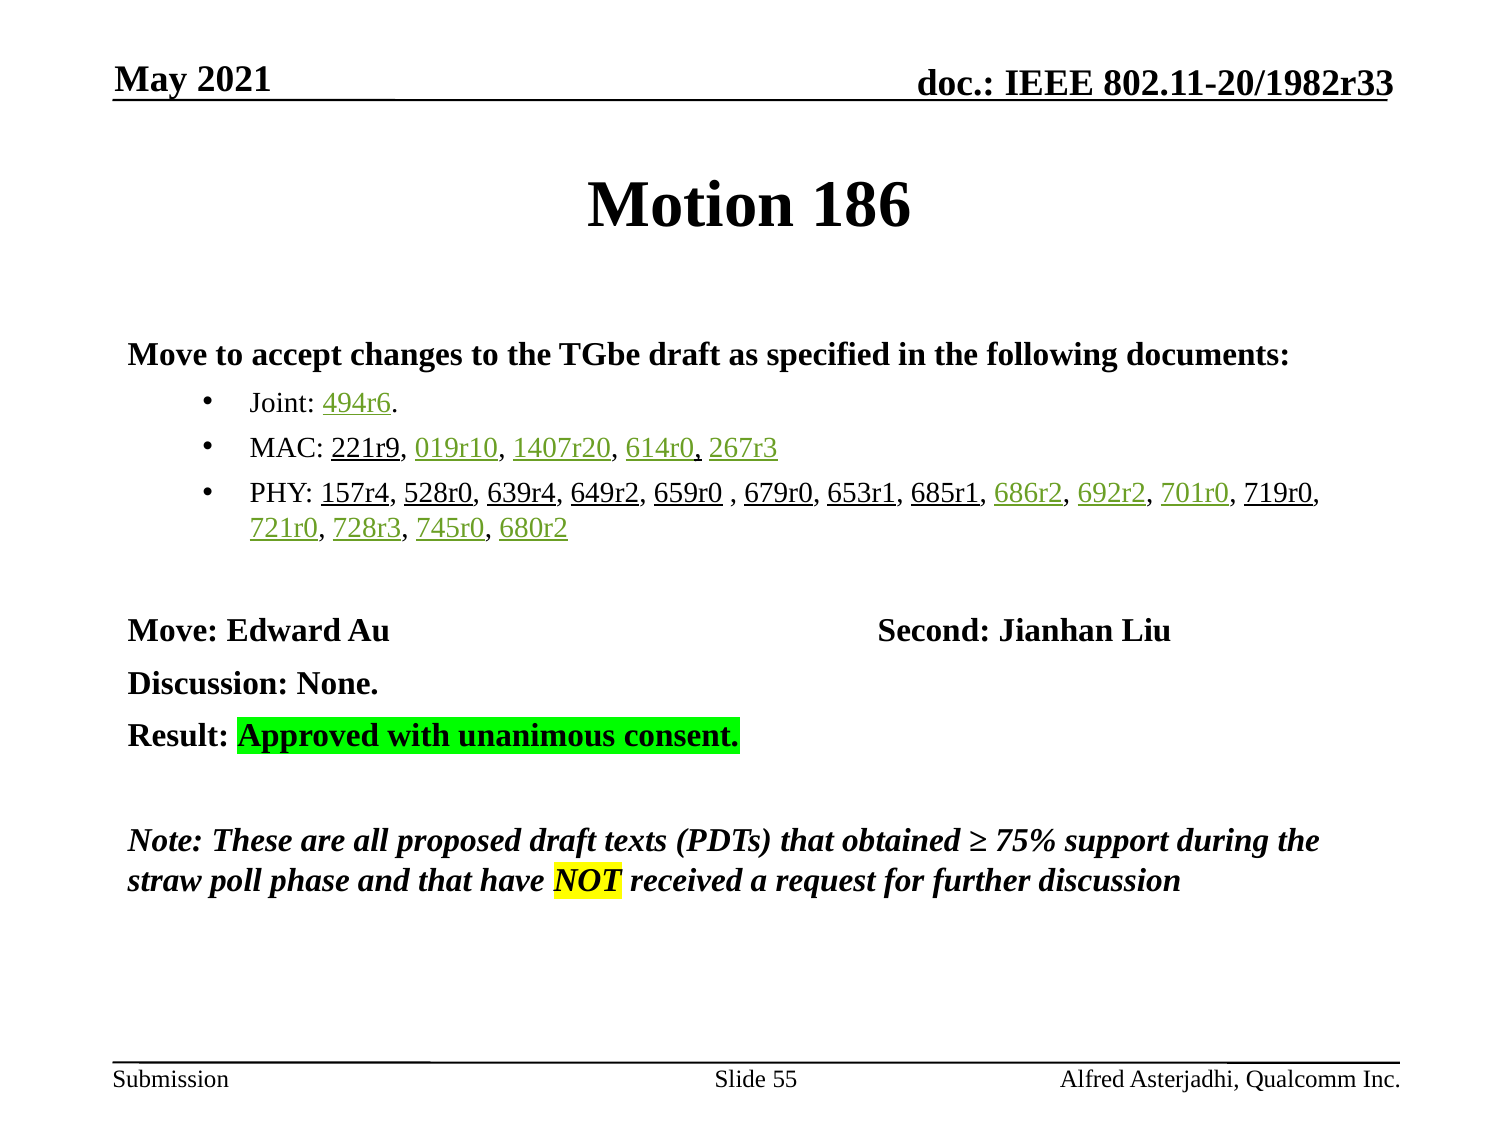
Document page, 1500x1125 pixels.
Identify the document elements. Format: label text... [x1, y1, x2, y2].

title Motion 186 [112, 112, 1388, 288]
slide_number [114, 54, 423, 100]
slide_number Slide 55 [712, 1061, 800, 1123]
list Move to accept changes to the TGbe draft as specified in the following documents: Joint: 494r6. MAC: 221r9, 019r10, 1407r20, 614r0, 267r3 PHY: 157r4, 528r0, 639r4, 649r2, 659r0 , 679r0, 653r1, 685r1, 686r2, 692r2, 701r0, 719r0, 721r0, 728r3, 745r0, 680r2 Move: Edward Au Second: Jianhan Liu Discussion: None. Result: Approved with unanimous consent. Note: These are all proposed draft texts (PDTs) that obtained ≥ 75% support during the straw poll phase and that have NOT received a request for further discussion [112, 324, 1388, 1000]
footer Alfred Asterjadhi, Qualcomm Inc. [878, 1061, 1402, 1093]
